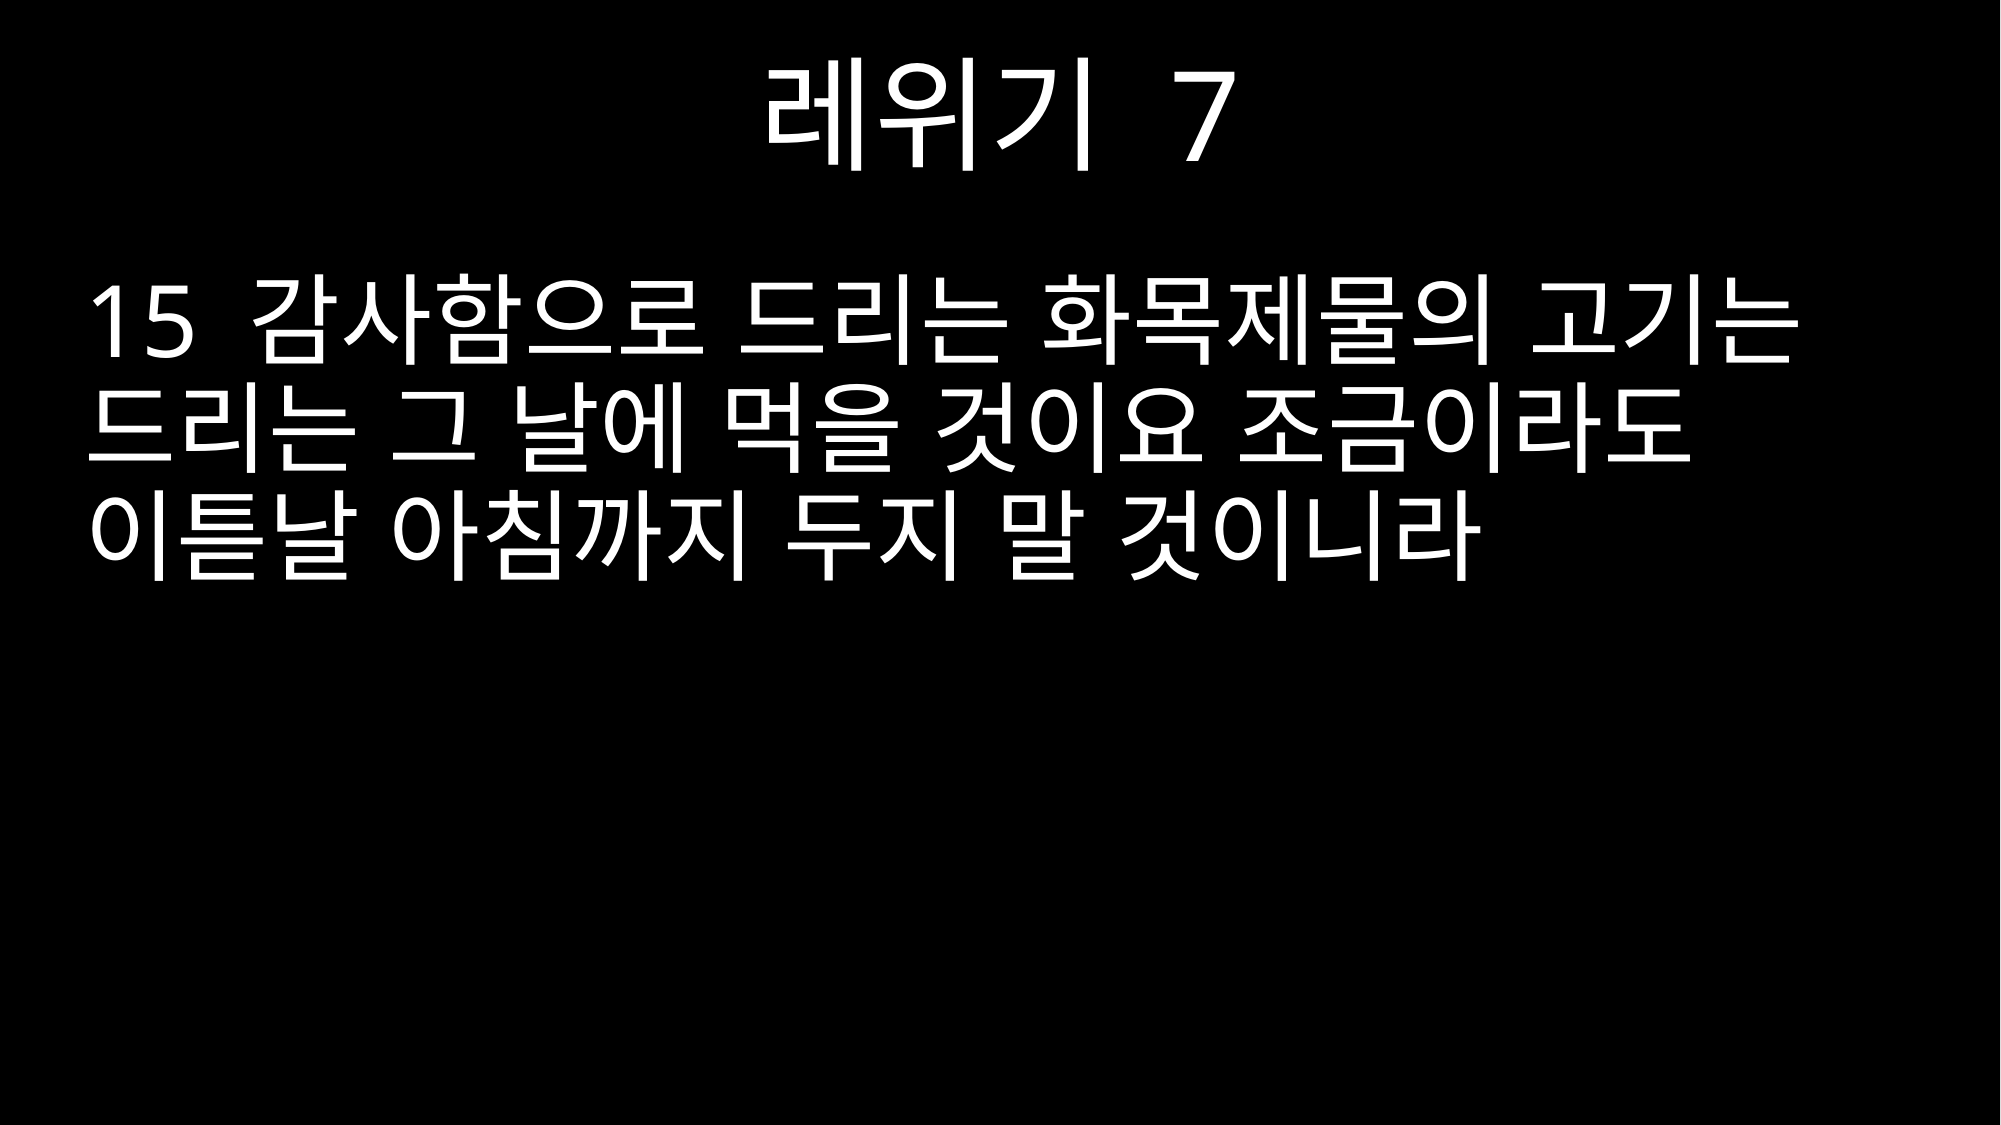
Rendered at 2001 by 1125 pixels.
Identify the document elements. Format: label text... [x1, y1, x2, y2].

picture [0, 0, 2001, 1125]
footer 레위기 7 [0, 32, 2000, 192]
list 15 감사함으로 드리는 화목제물의 고기는 드리는 그 날에 먹을 것이요 조금이라도 이튿날 아침까지 두지 말 것이니라 [69, 263, 1953, 423]
